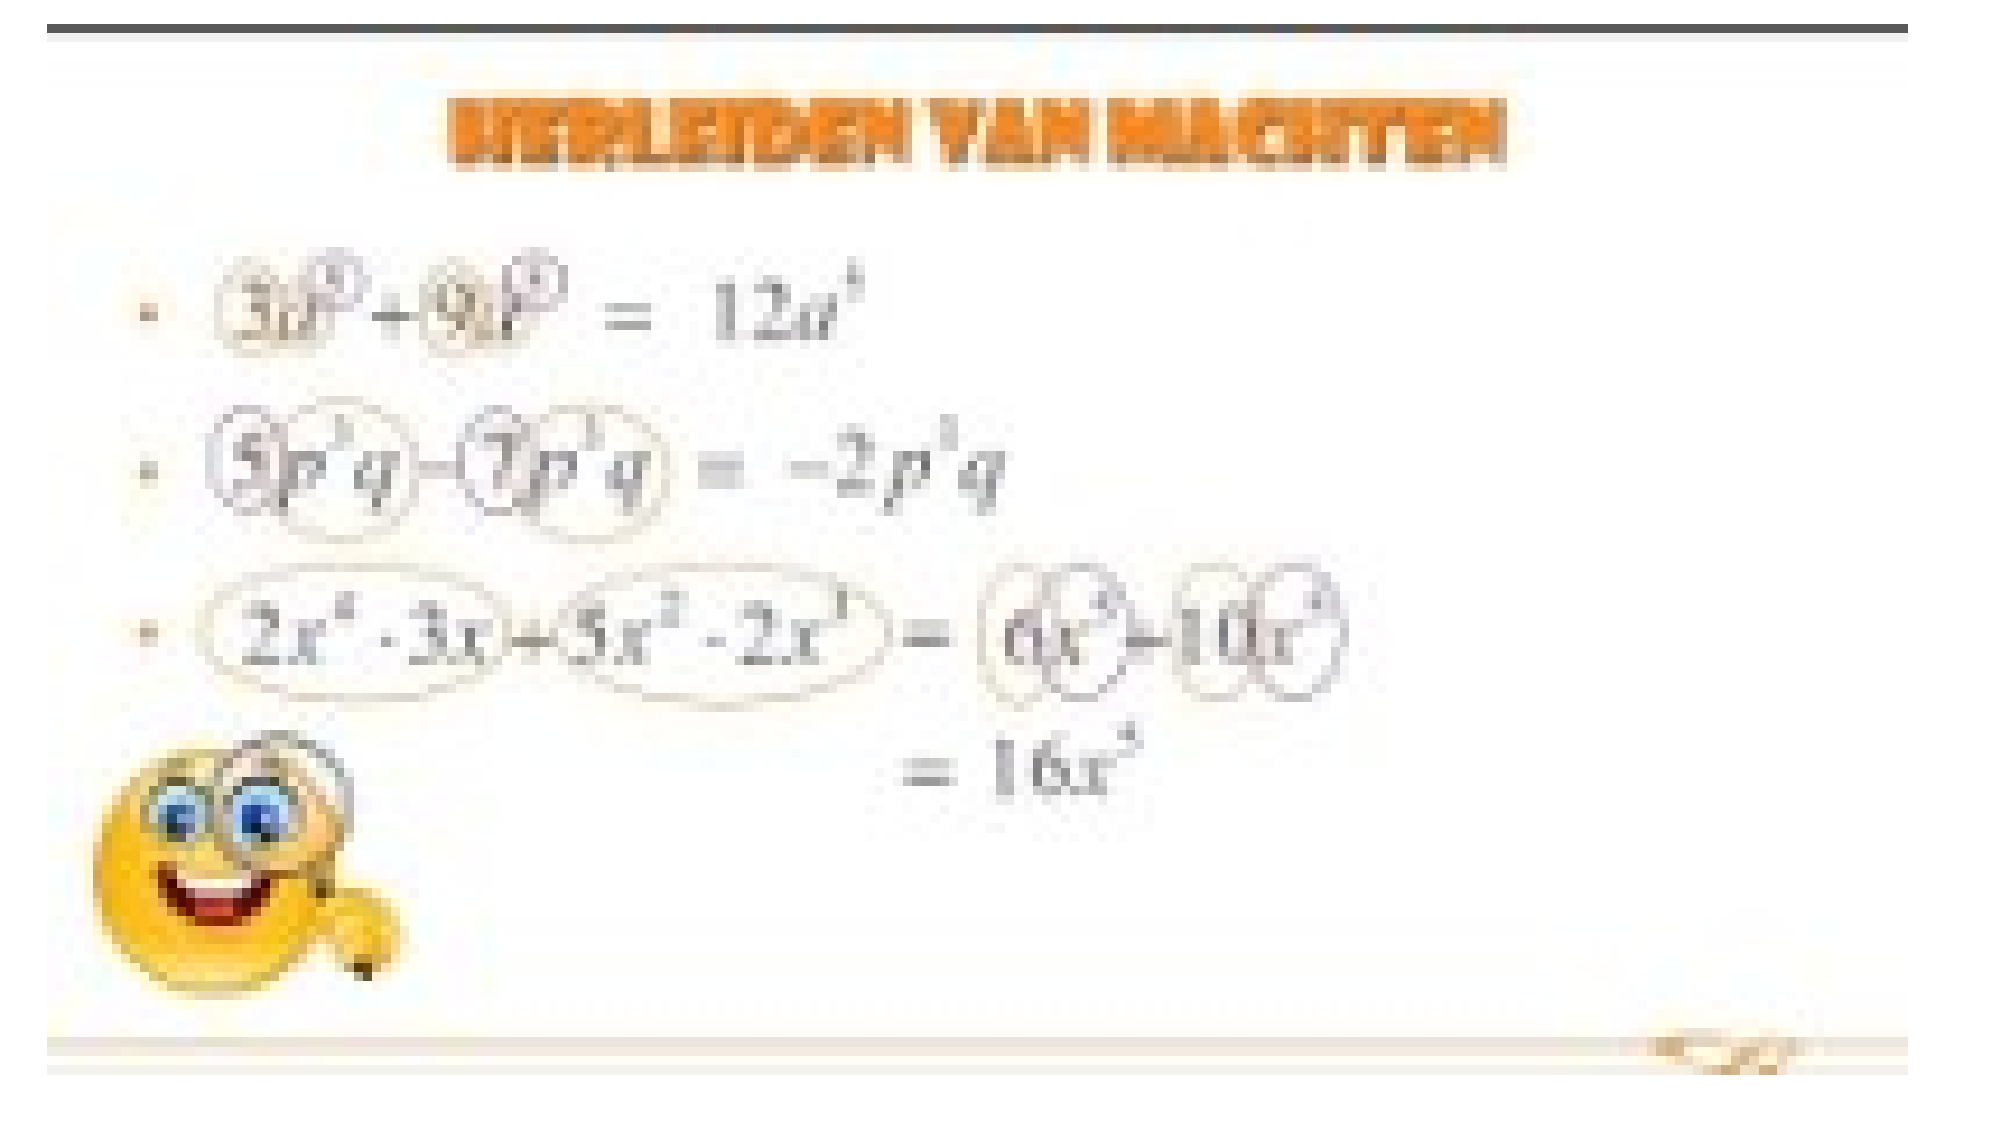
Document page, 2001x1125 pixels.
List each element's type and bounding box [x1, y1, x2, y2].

text_box [46, 23, 1909, 1076]
